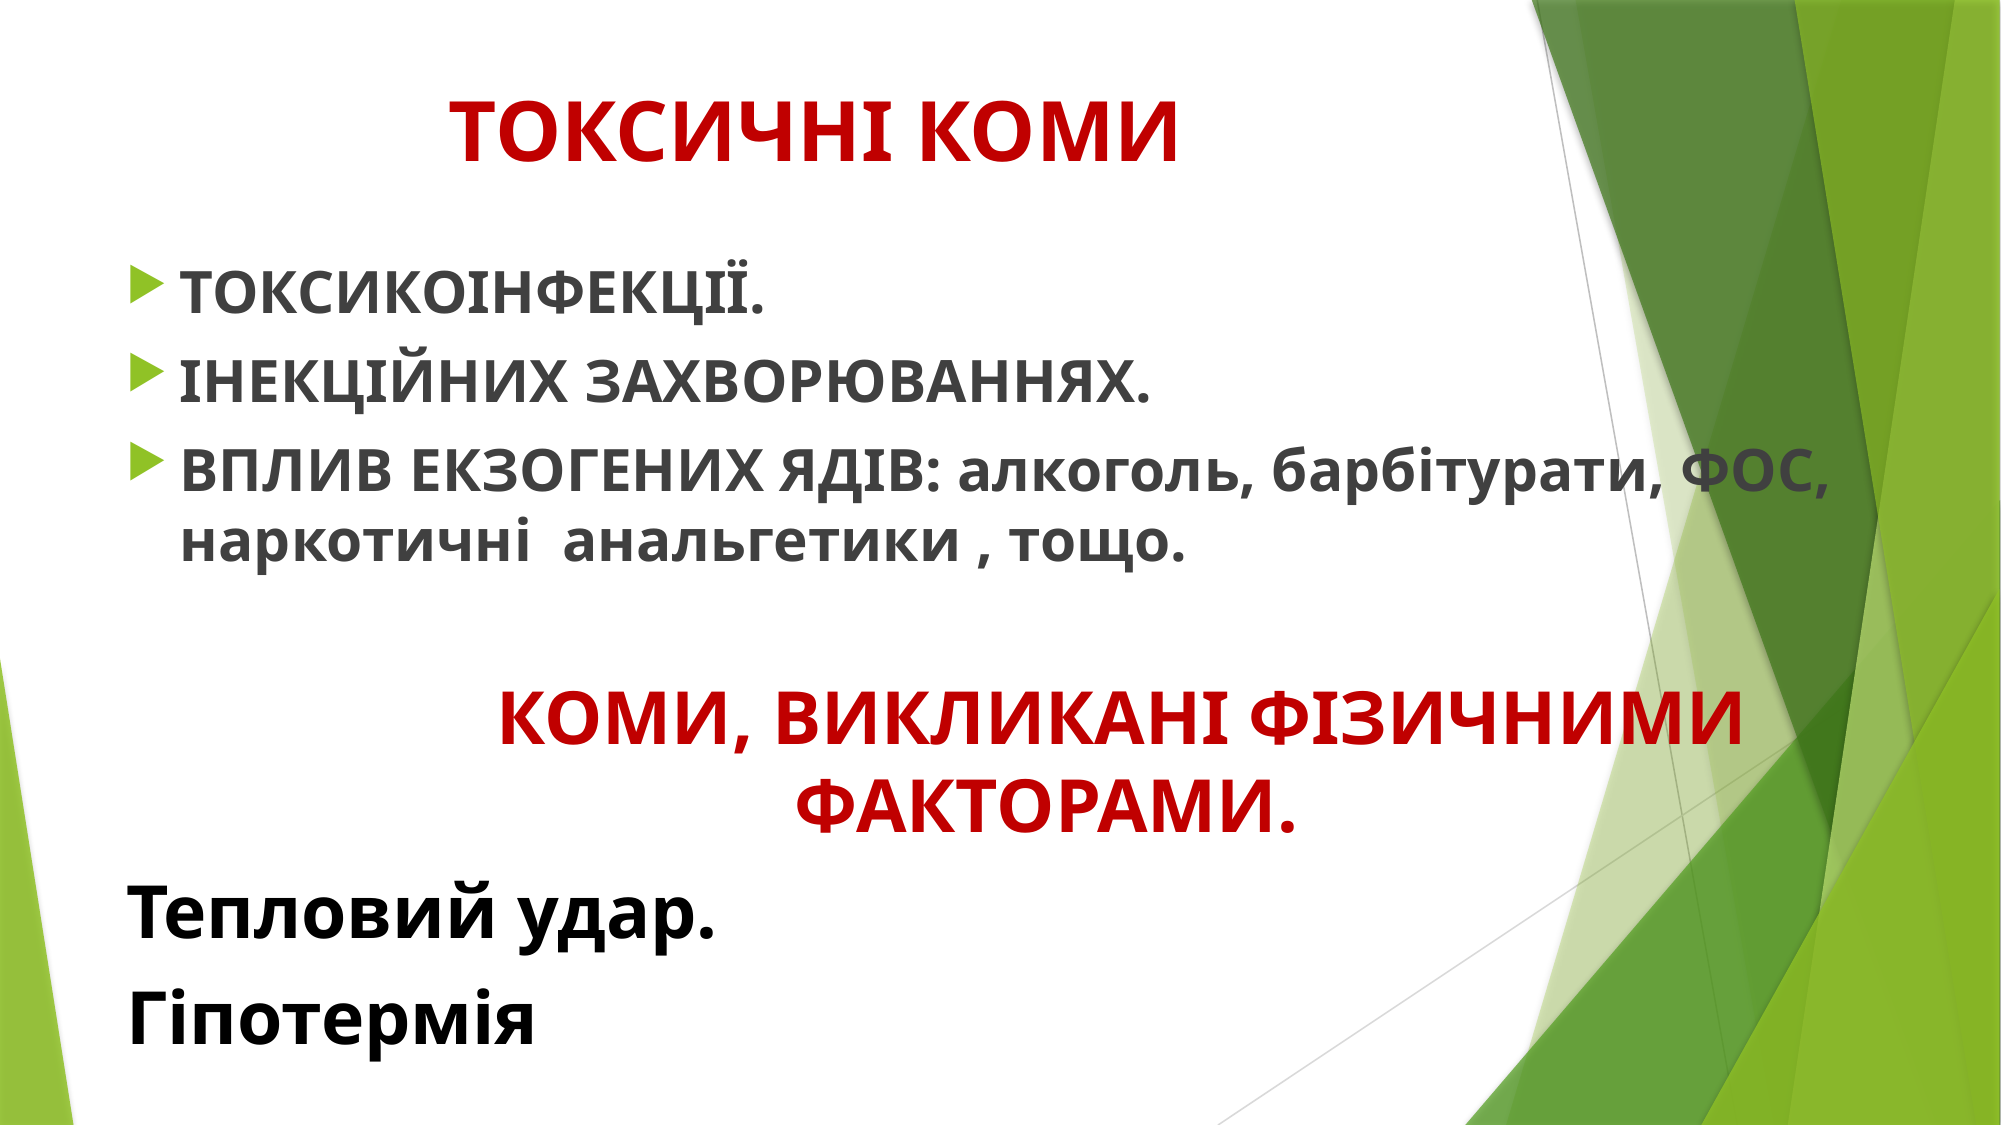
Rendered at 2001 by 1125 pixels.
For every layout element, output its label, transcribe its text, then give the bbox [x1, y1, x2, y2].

title ТОКСИЧНІ КОМИ [111, 71, 1522, 169]
list ТОКСИКОІНФЕКЦІЇ. ІНЕКЦІЙНИХ ЗАХВОРЮВАННЯХ. ВПЛИВ ЕКЗОГЕНИХ ЯДІВ: алкоголь, барбітурати, ФОС, наркотичні анальгетики , тощо. КОМИ, ВИКЛИКАНІ ФІЗИЧНИМИ ФАКТОРАМИ. Тепловий удар. Гіпотермія [111, 247, 1982, 1074]
